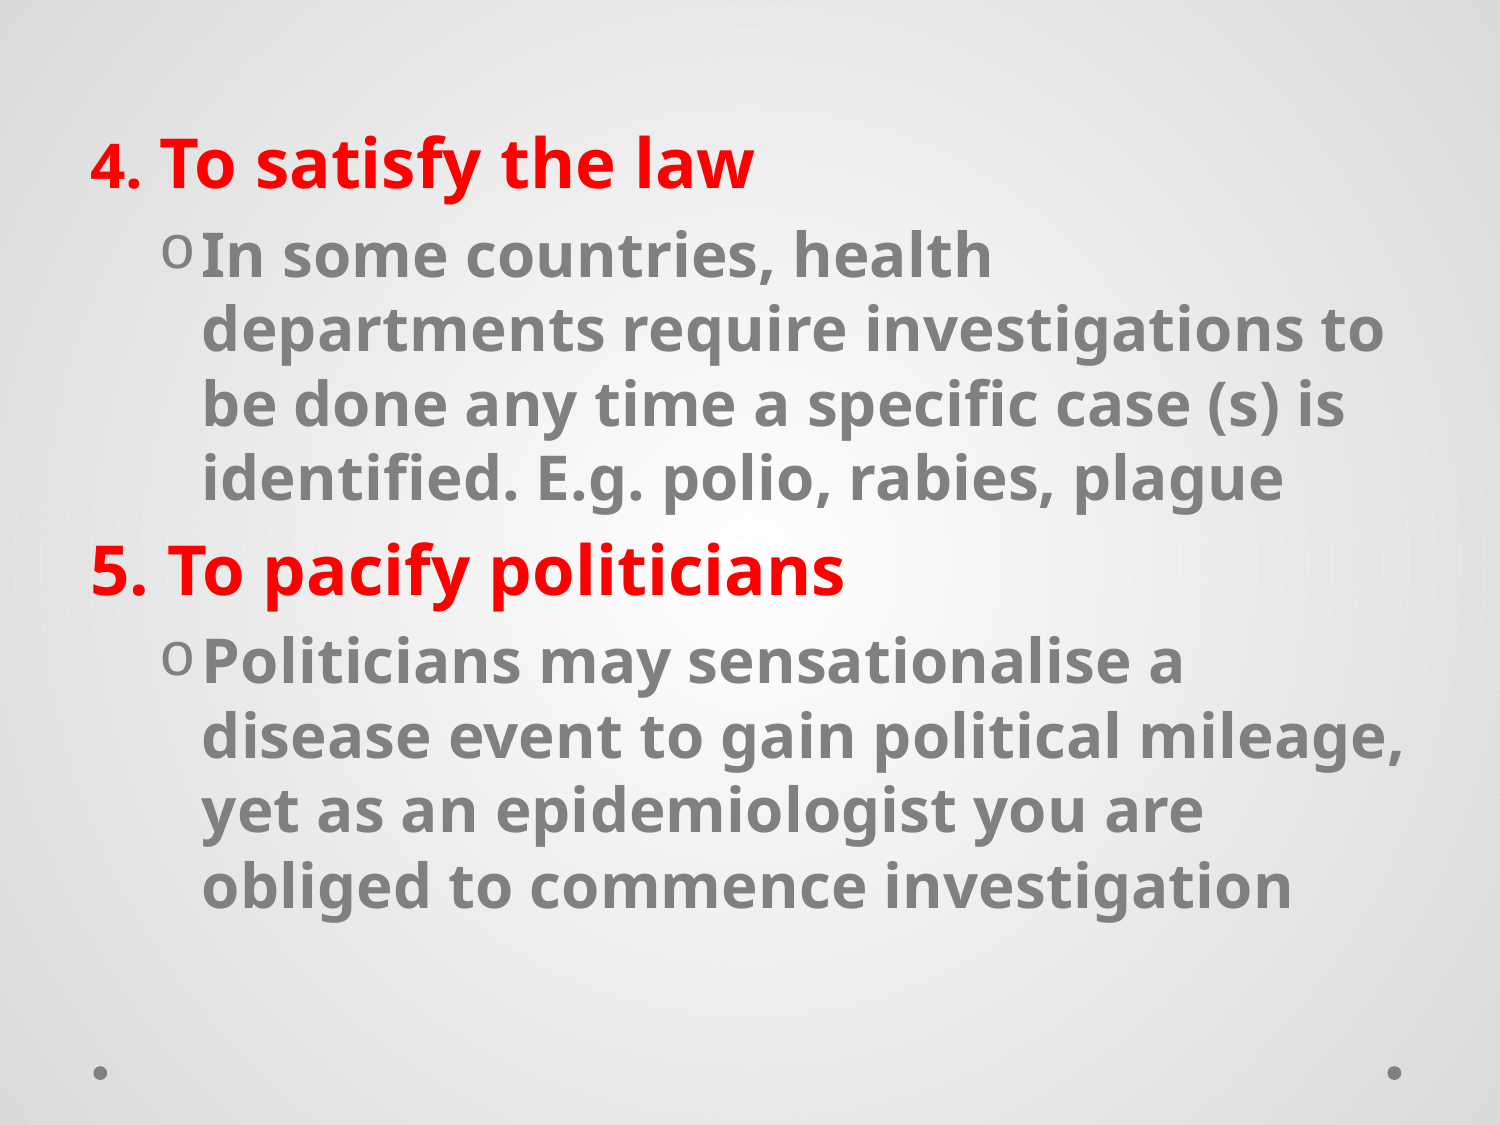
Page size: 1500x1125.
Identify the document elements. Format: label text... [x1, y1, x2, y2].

list 4. To satisfy the law In some countries, health departments require investigations to be done any time a specific case (s) is identified. E.g. polio, rabies, plague 5. To pacify politicians Politicians may sensationalise a disease event to gain political mileage, yet as an epidemiologist you are obliged to commence investigation [75, 112, 1425, 1038]
